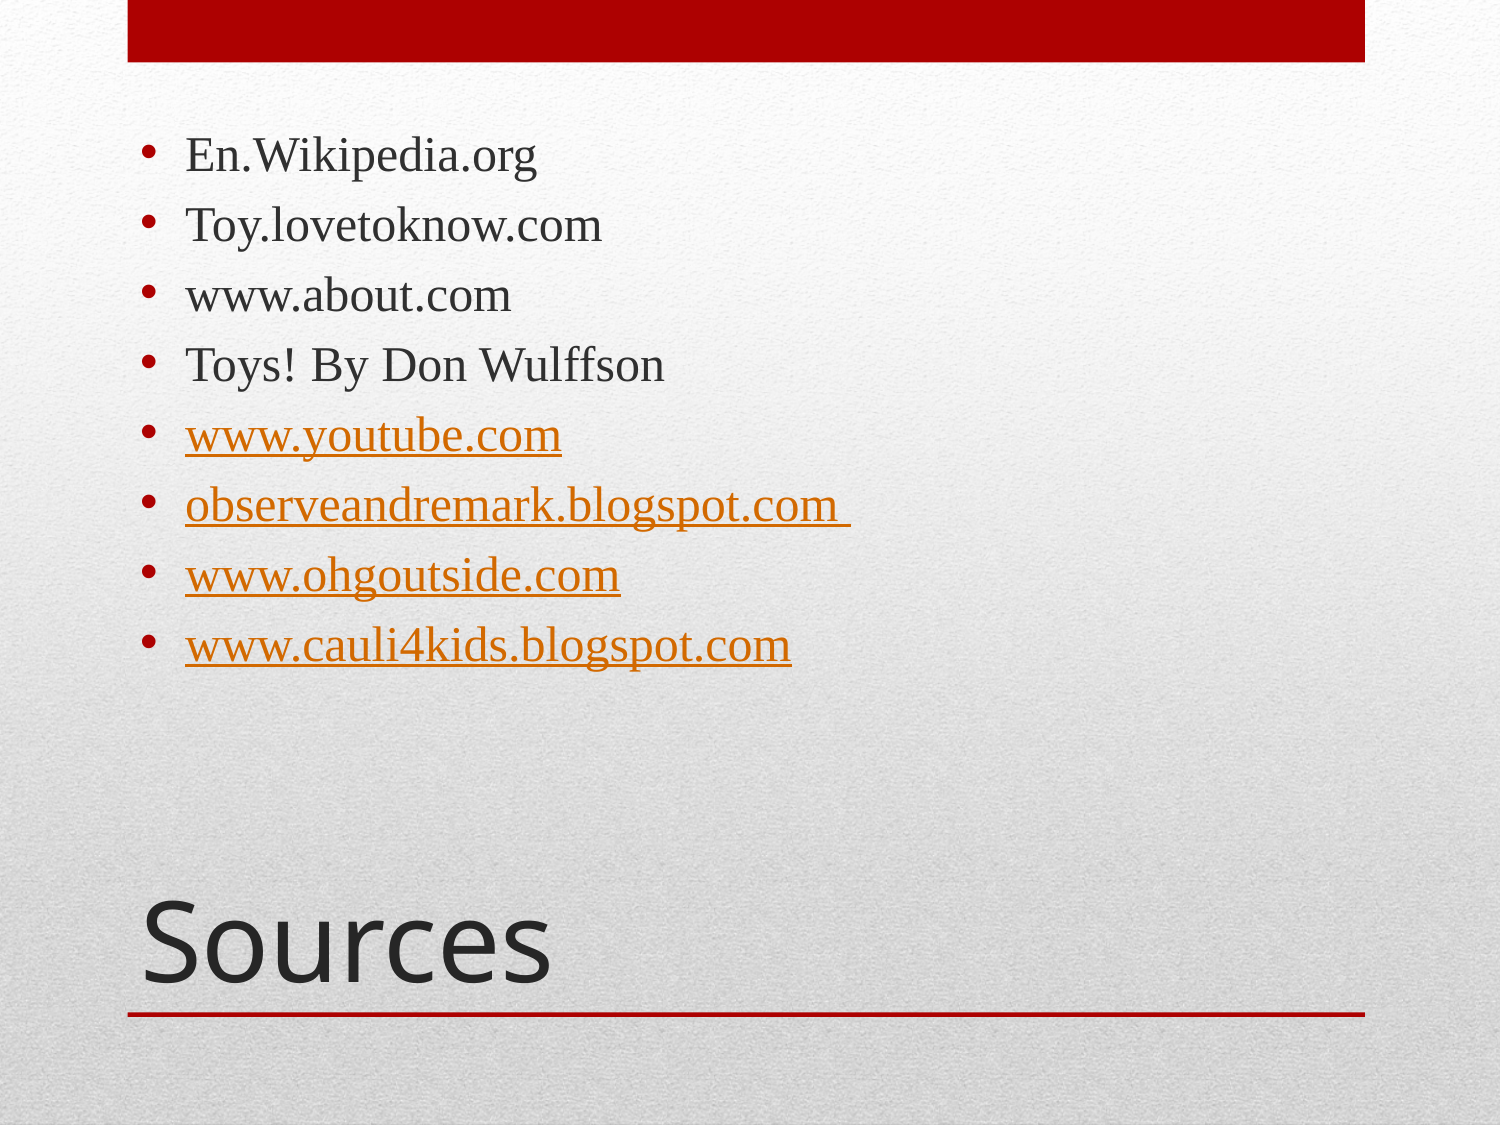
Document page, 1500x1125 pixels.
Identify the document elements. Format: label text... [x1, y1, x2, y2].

title Sources [125, 750, 1238, 1013]
list En.Wikipedia.org Toy.lovetoknow.com www.about.com Toys! By Don Wulffson www.youtube.com ‪observeandremark.blogspot.com www.ohgoutside.com www.cauli4kids.blogspot.com [125, 112, 1363, 750]
